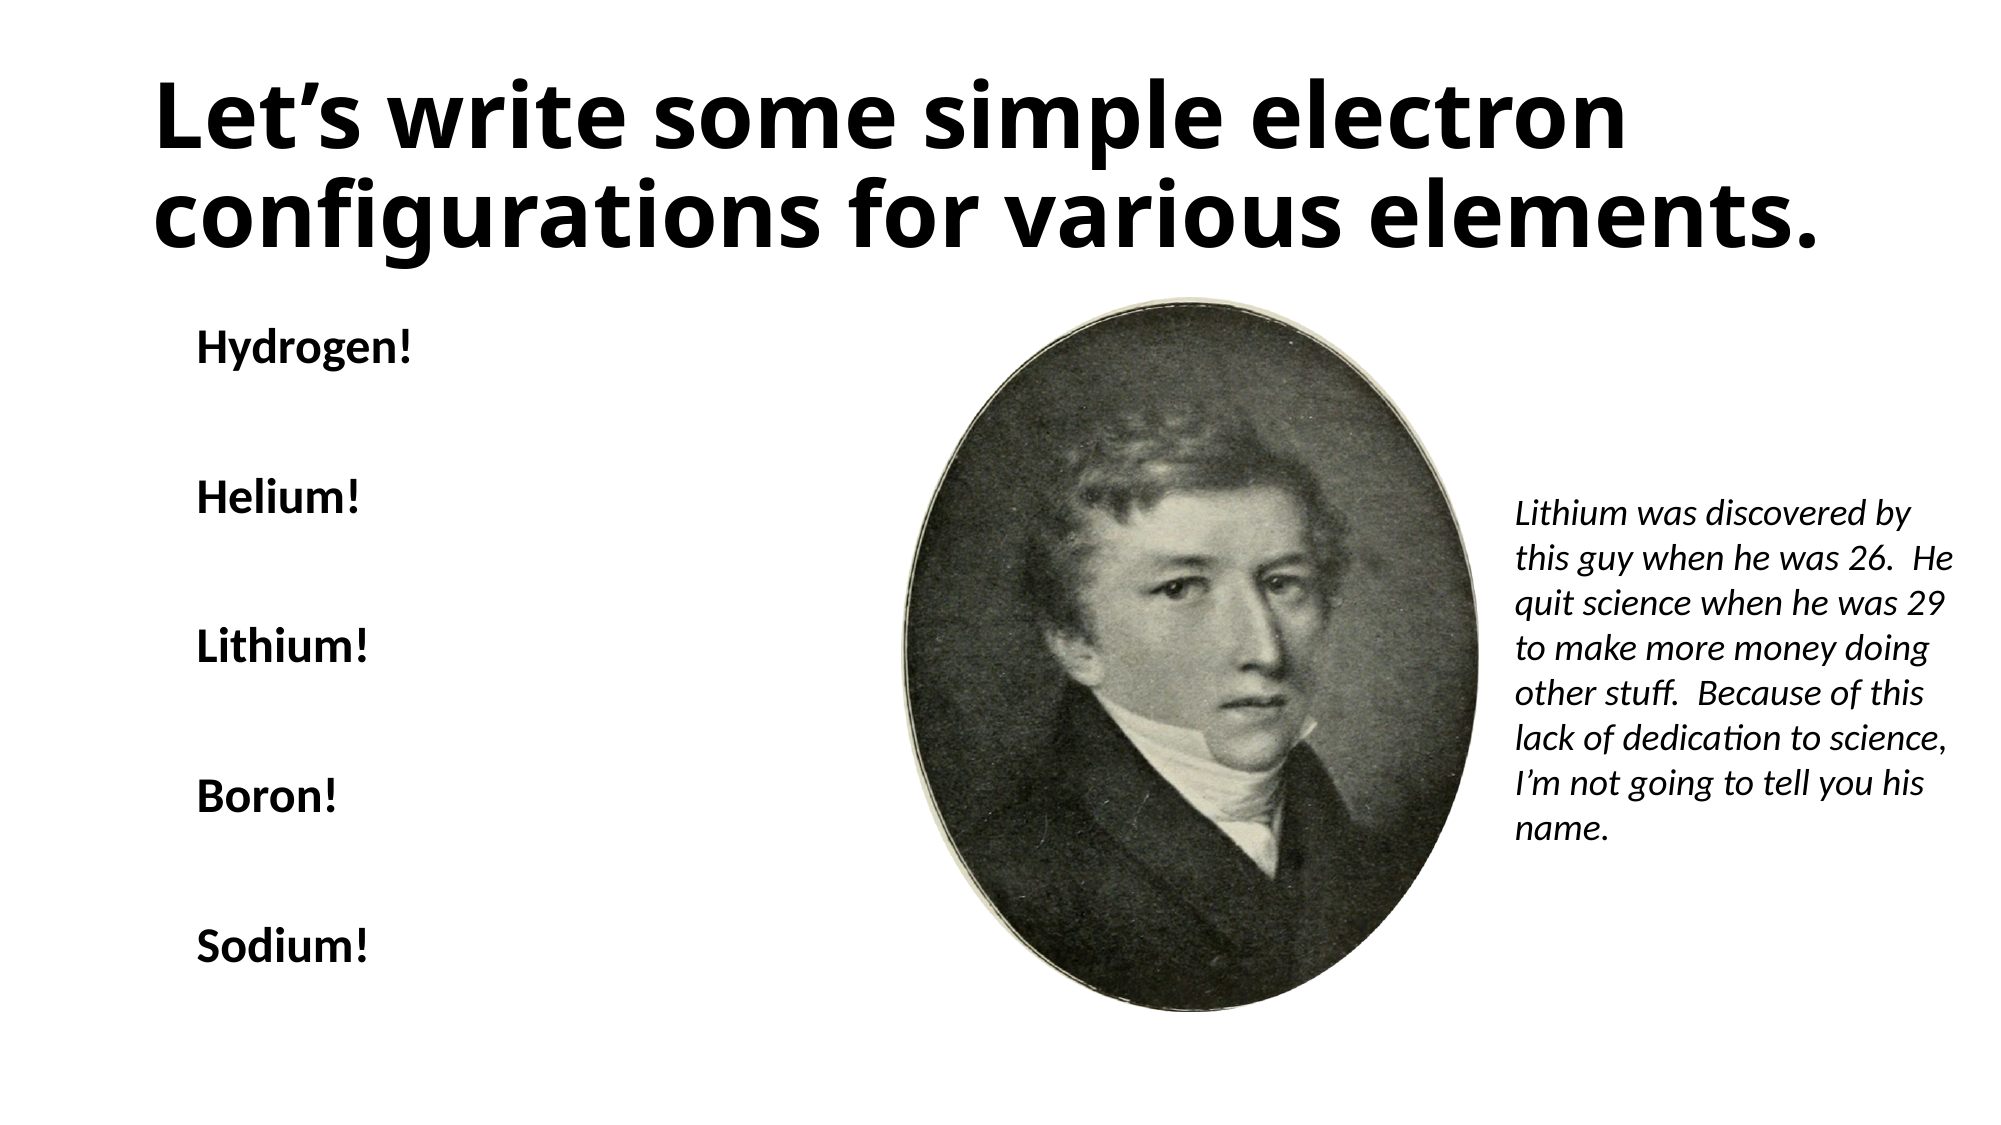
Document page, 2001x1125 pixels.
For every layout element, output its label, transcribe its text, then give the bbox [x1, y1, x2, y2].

picture [901, 297, 1479, 1012]
list Hydrogen! Helium! Lithium! Boron! Sodium! [181, 312, 522, 1027]
text_box Lithium was discovered by this guy when he was 26. He quit science when he was 29 to make more money doing other stuff. Because of this lack of dedication to science, I’m not going to tell you his name. [1500, 480, 1974, 856]
title Let’s write some simple electron configurations for various elements. [137, 59, 1863, 278]
